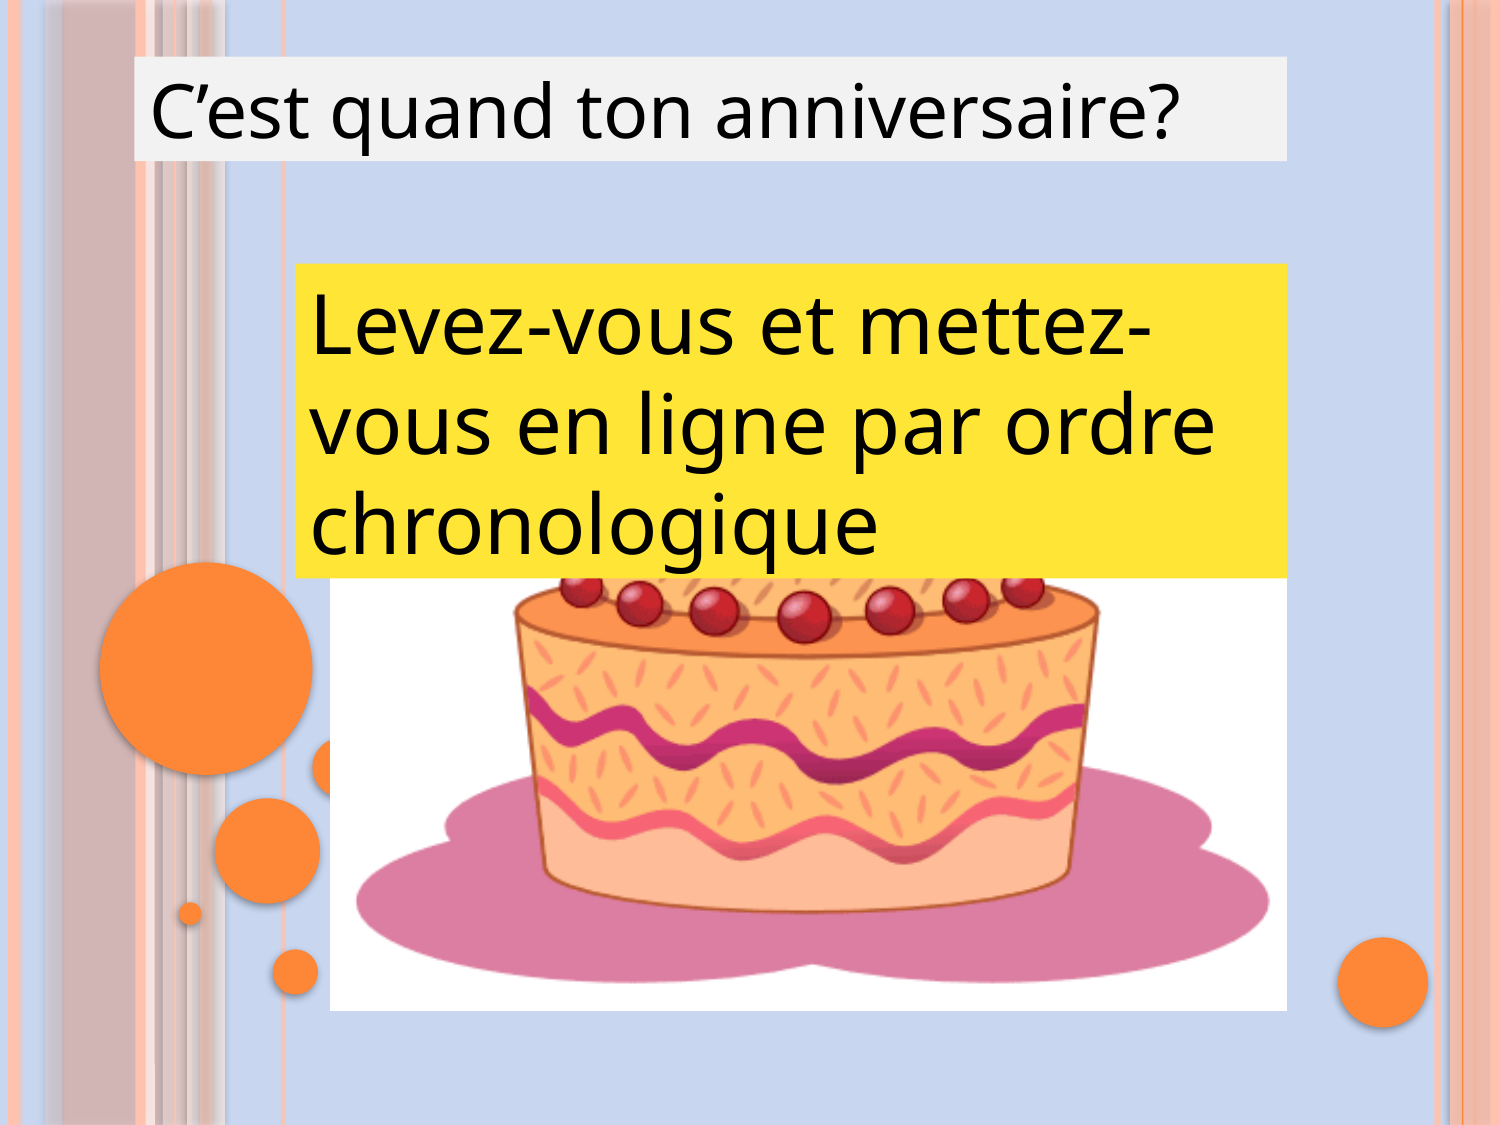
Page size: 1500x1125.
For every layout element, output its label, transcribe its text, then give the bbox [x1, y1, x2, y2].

picture [330, 301, 1288, 1012]
text_box C’est quand ton anniversaire? [134, 56, 1287, 162]
text_box Levez-vous et mettez-vous en ligne par ordre chronologique [295, 263, 1287, 579]
